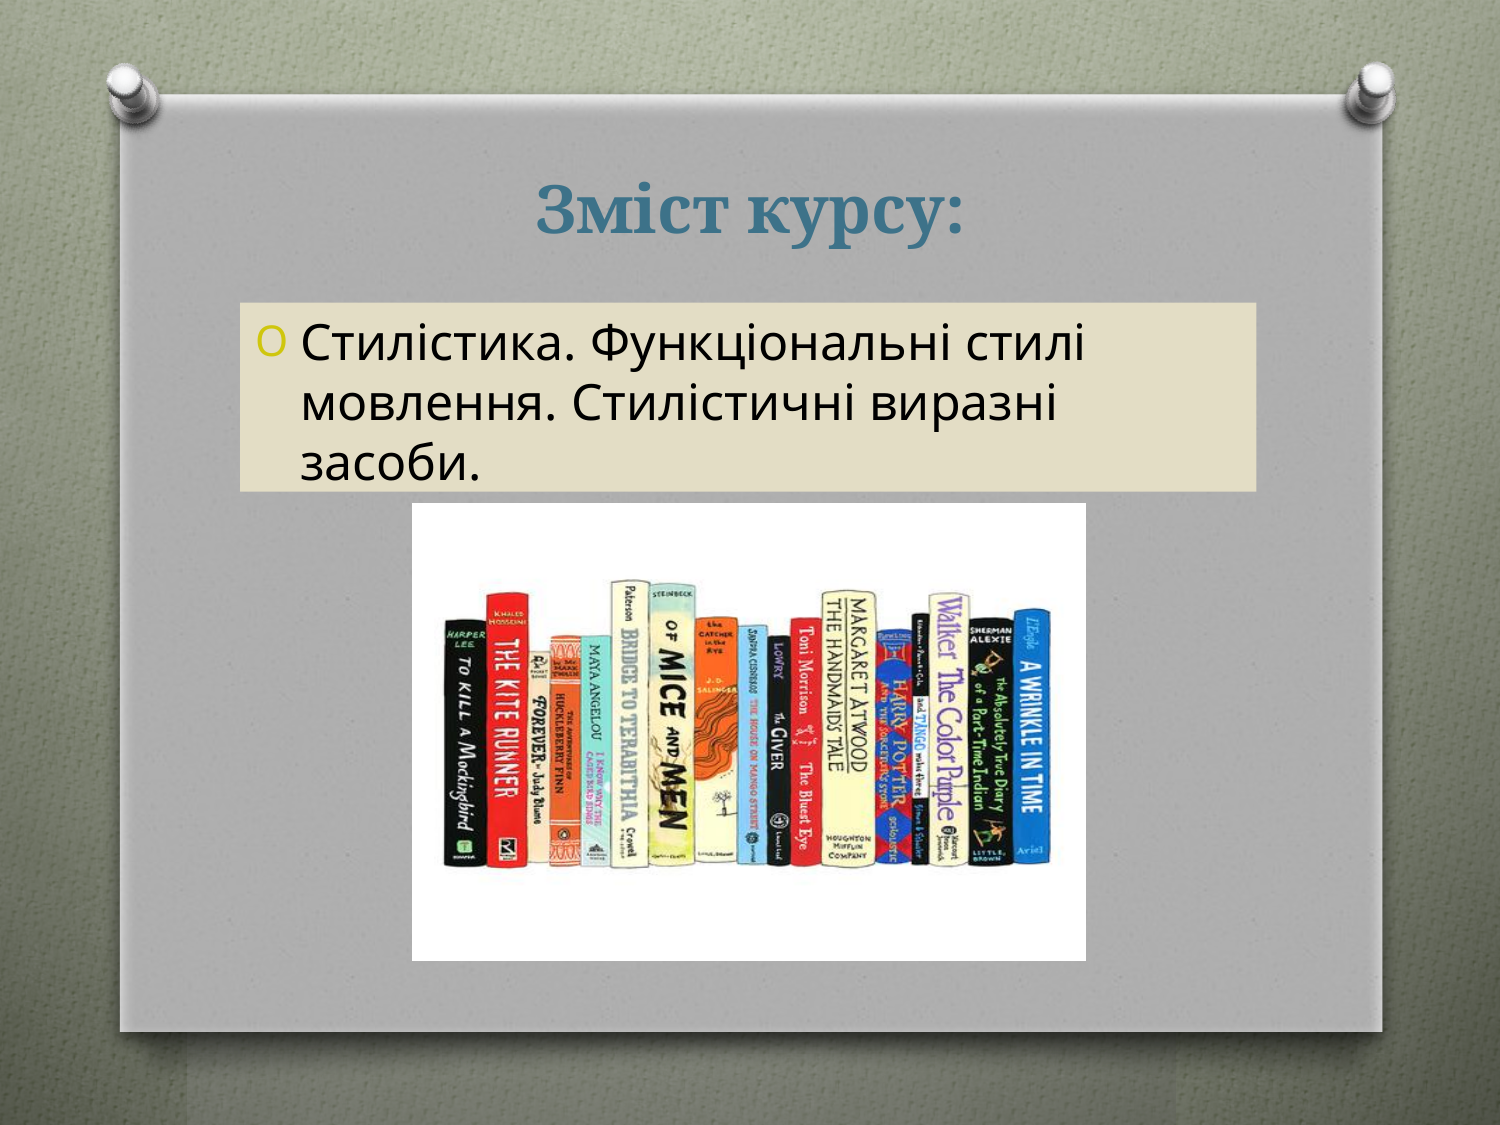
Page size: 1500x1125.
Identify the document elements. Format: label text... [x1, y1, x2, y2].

title Зміст курсу: [179, 134, 1323, 279]
list Стилістика. Функціональні стилі мовлення. Стилістичні виразні засоби. [240, 302, 1257, 492]
picture [75, 29, 198, 153]
picture [412, 503, 1087, 961]
picture [1317, 35, 1439, 156]
